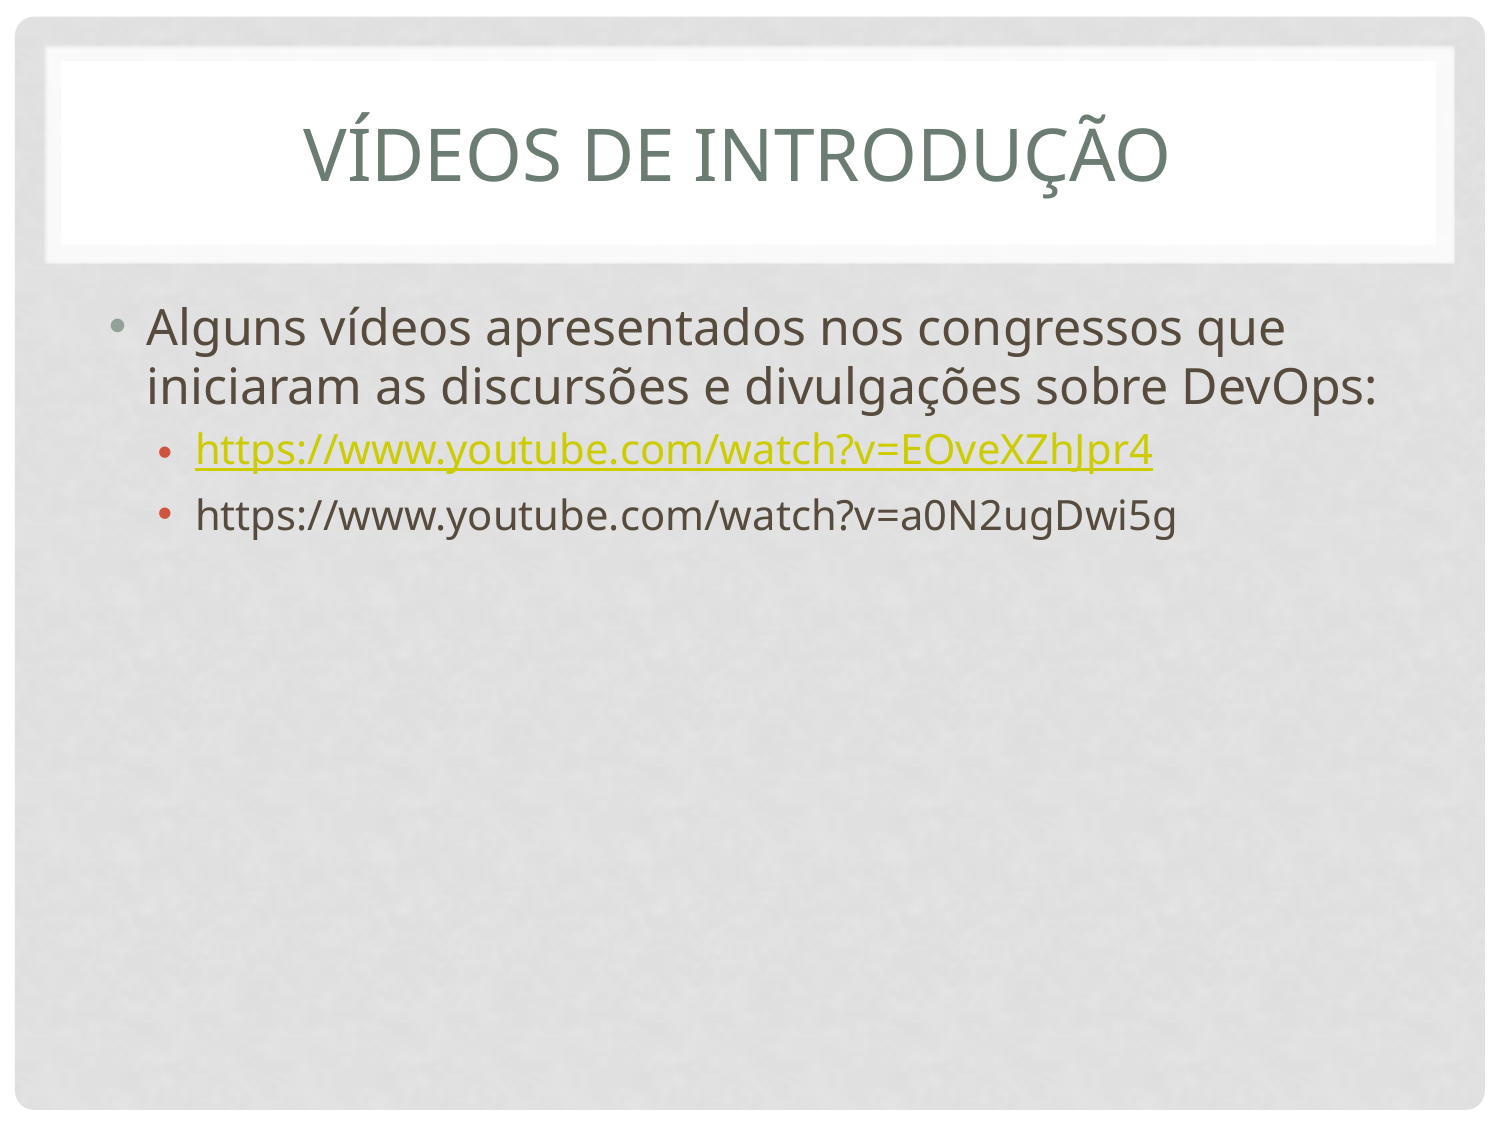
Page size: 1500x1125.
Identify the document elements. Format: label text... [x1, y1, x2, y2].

list Alguns vídeos apresentados nos congressos que iniciaram as discursões e divulgações sobre DevOps: https://www.youtube.com/watch?v=EOveXZhJpr4 https://www.youtube.com/watch?v=a0N2ugDwi5g [75, 287, 1425, 1005]
title Vídeos de Introdução [69, 66, 1425, 238]
